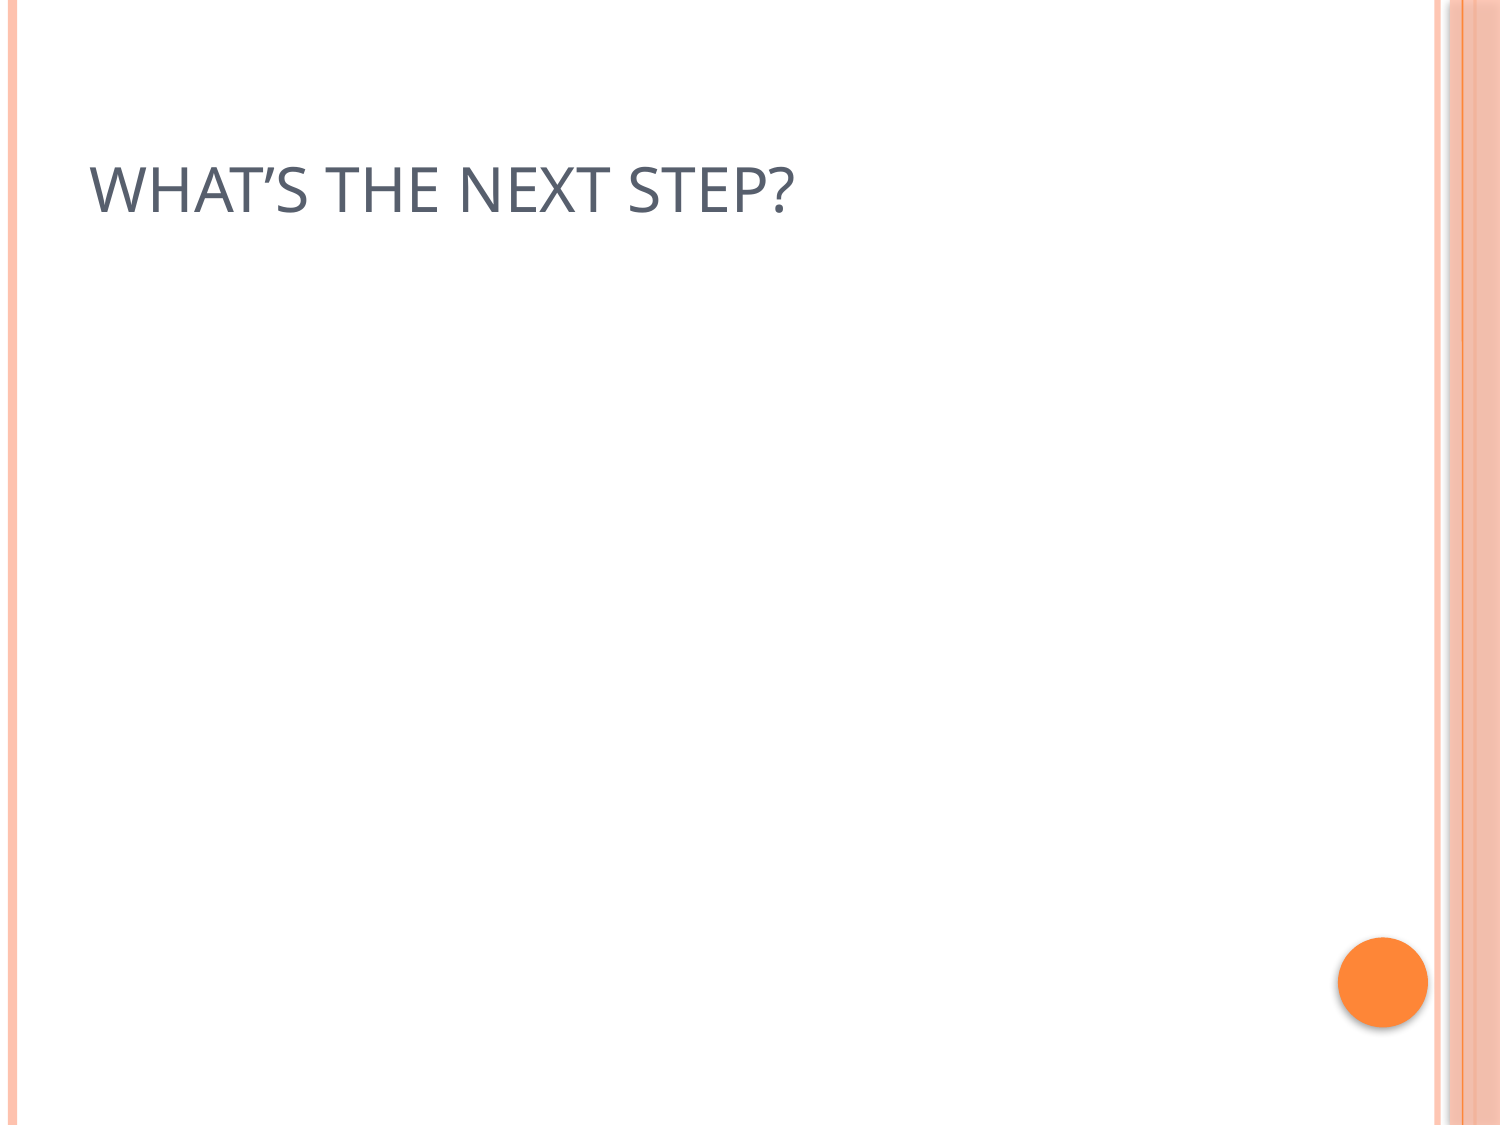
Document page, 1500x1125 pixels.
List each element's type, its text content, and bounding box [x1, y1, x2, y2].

title What’s the next step? [75, 45, 1300, 233]
